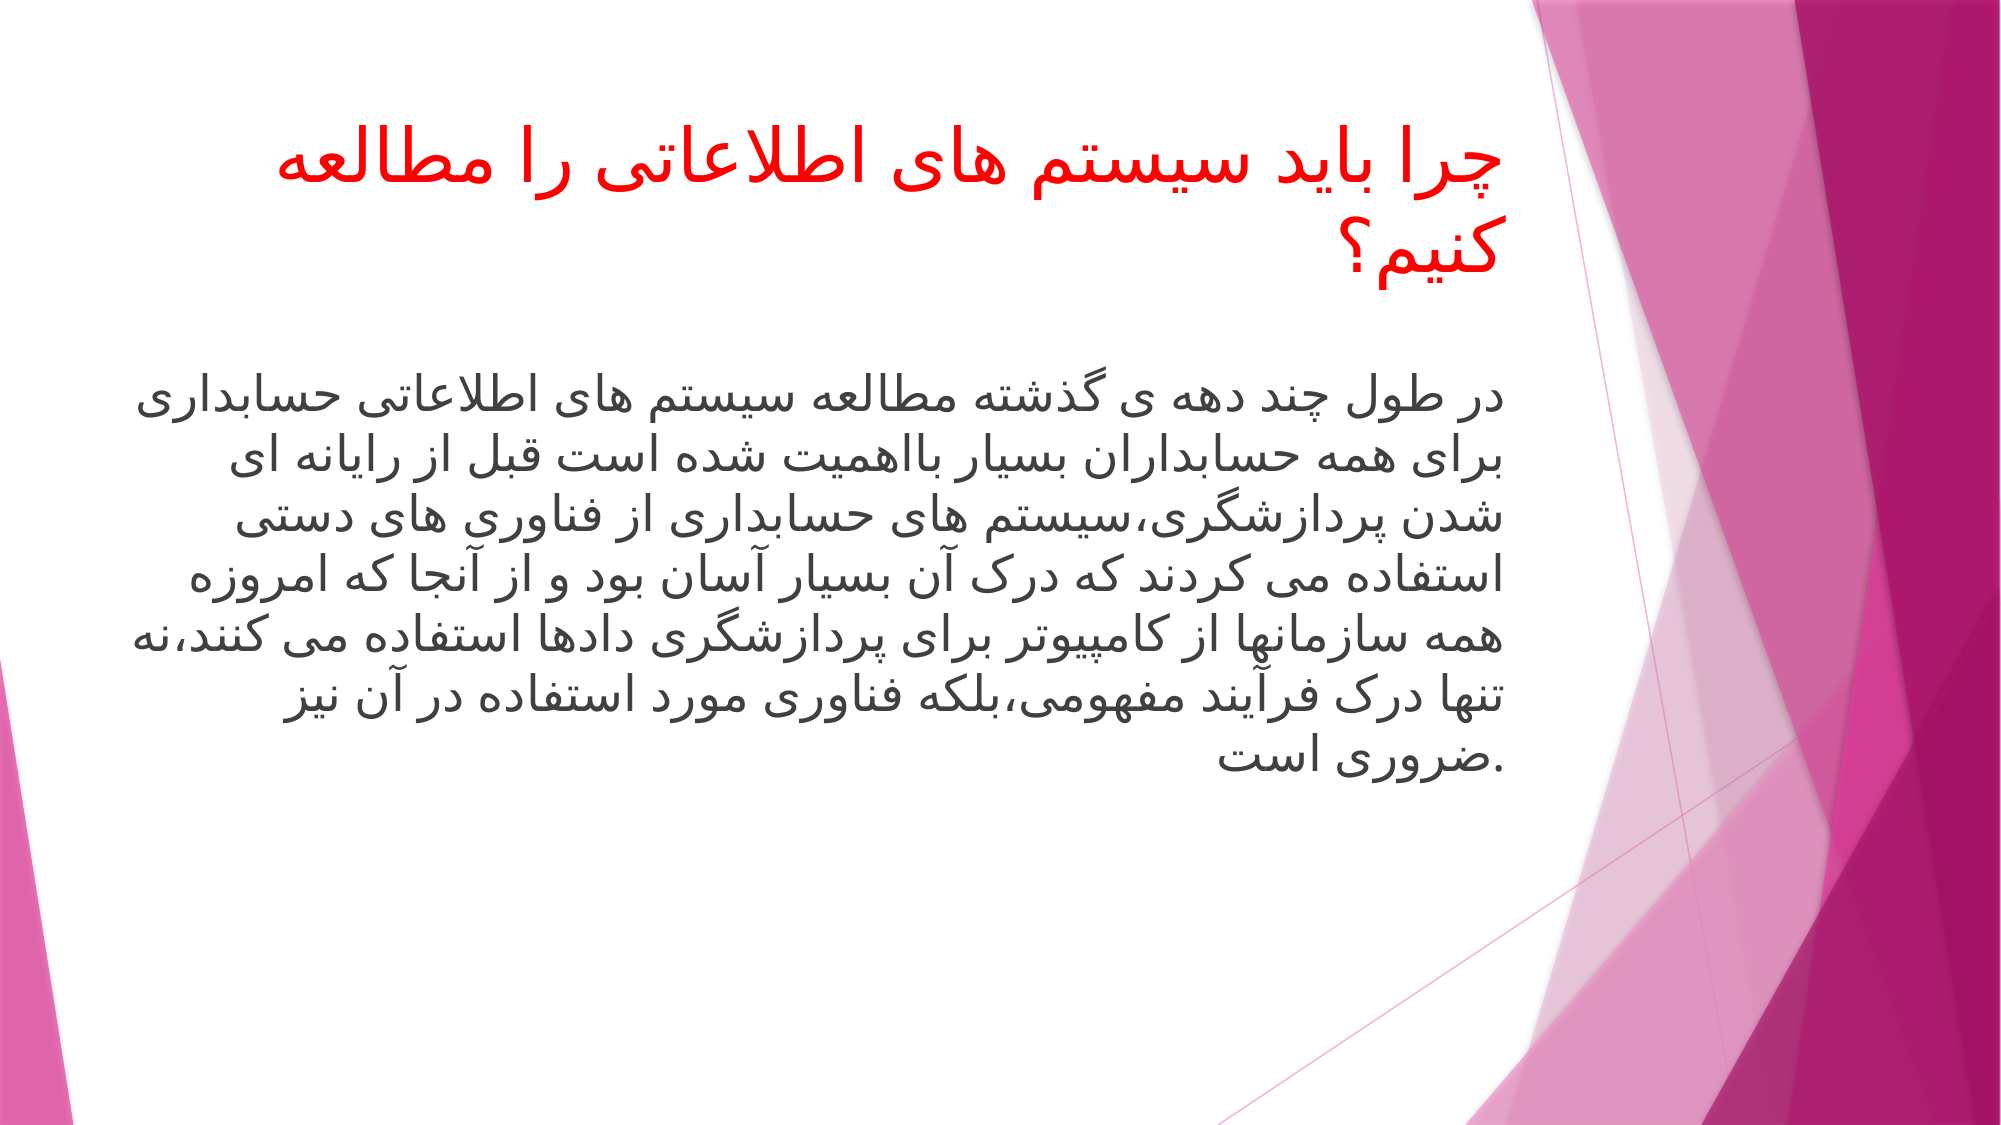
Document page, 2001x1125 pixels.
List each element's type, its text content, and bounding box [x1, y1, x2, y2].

title چرا باید سیستم های اطلاعاتی را مطالعه کنیم؟ [111, 99, 1522, 317]
list در طول چند دهه ی گذشته مطالعه سیستم های اطلاعاتی حسابداری برای همه حسابداران بسیار بااهمیت شده است قبل از رایانه ای شدن پردازشگری،سیستم های حسابداری از فناوری های دستی استفاده می کردند که درک آن بسیار آسان بود و از آنجا که امروزه همه سازمانها از کامپیوتر برای پردازشگری دادها استفاده می کنند،نه تنها درک فرآیند مفهومی،بلکه فناوری مورد استفاده در آن نیز ضروری است. [111, 354, 1522, 992]
